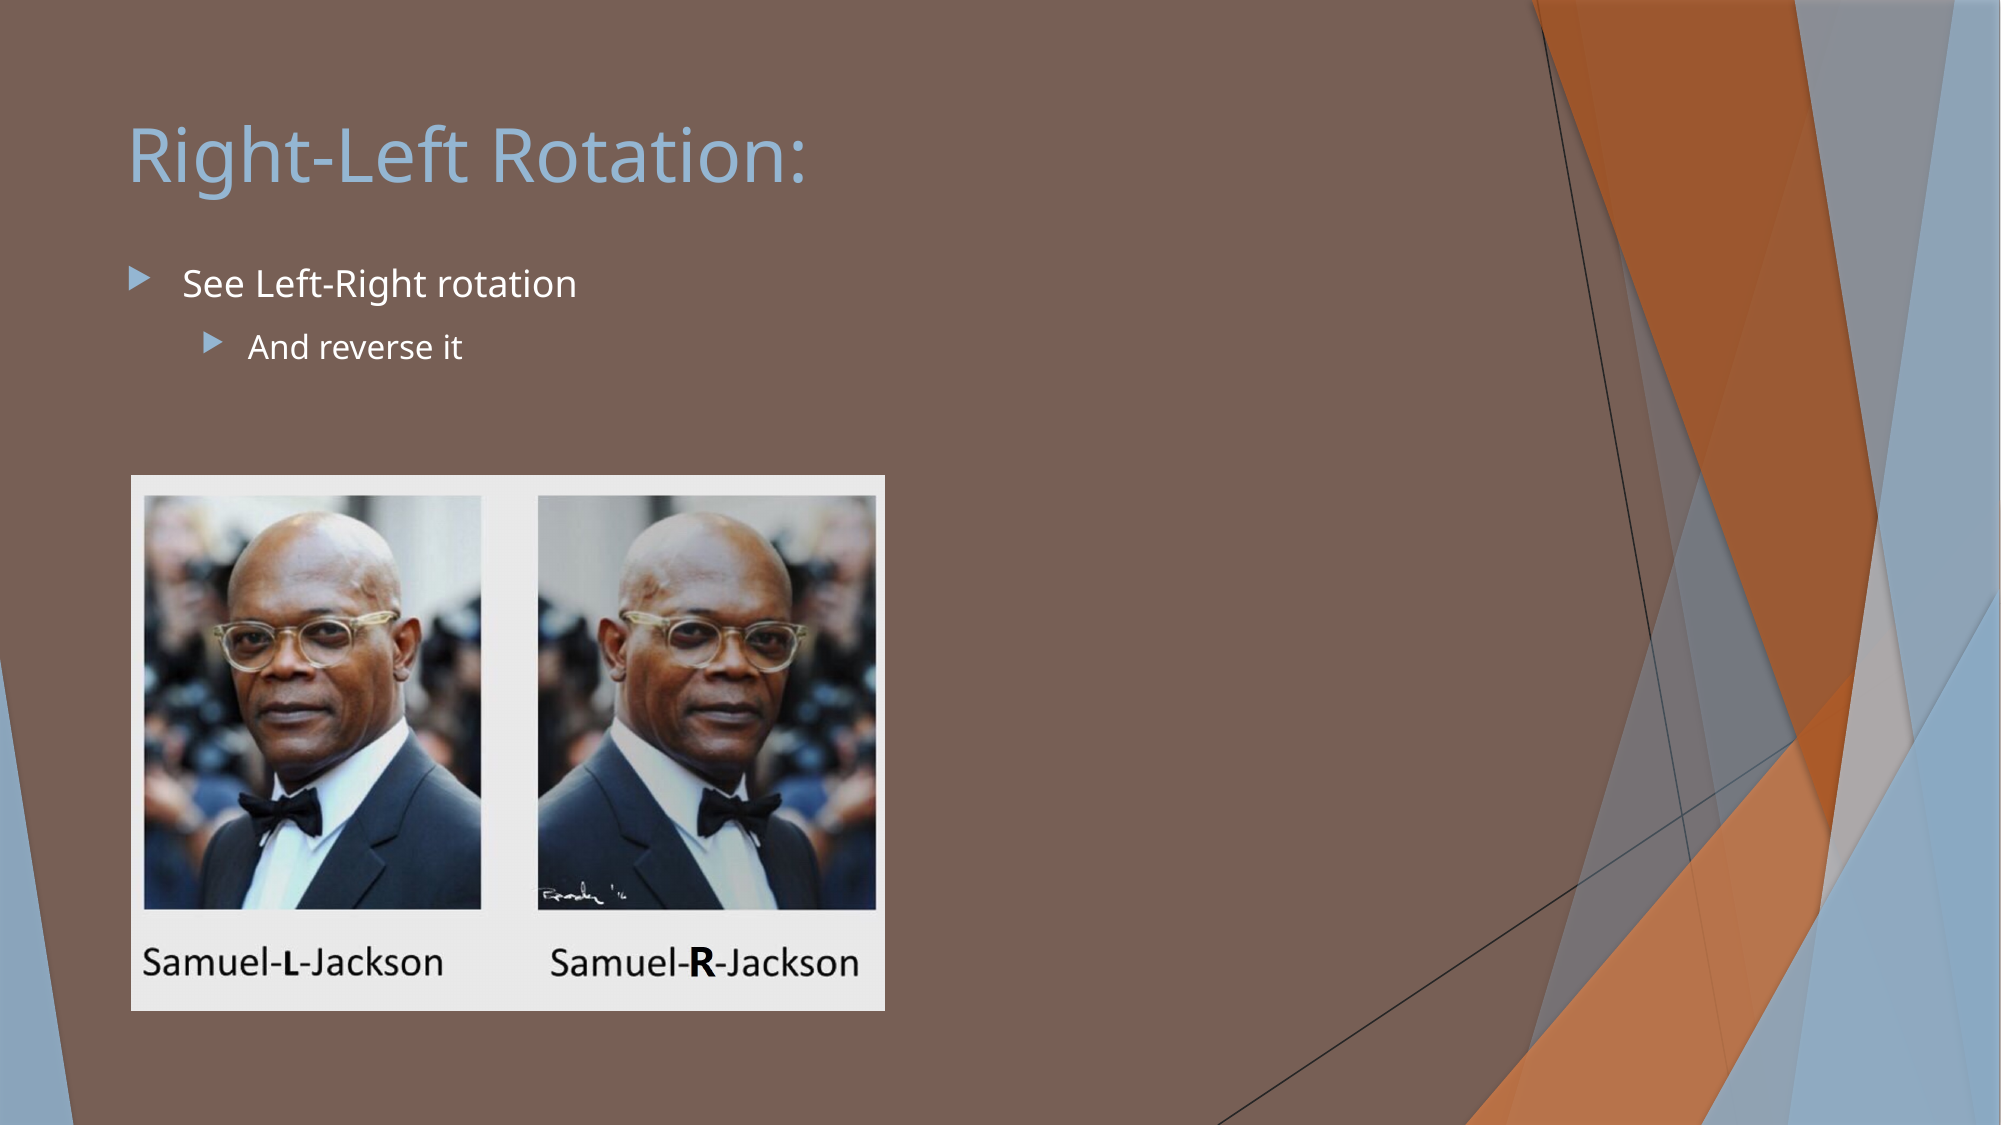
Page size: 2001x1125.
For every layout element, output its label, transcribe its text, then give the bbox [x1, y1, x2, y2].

picture [130, 474, 886, 1011]
title Right-Left Rotation: [111, 99, 1522, 208]
list See Left-Right rotation And reverse it [111, 252, 1522, 991]
